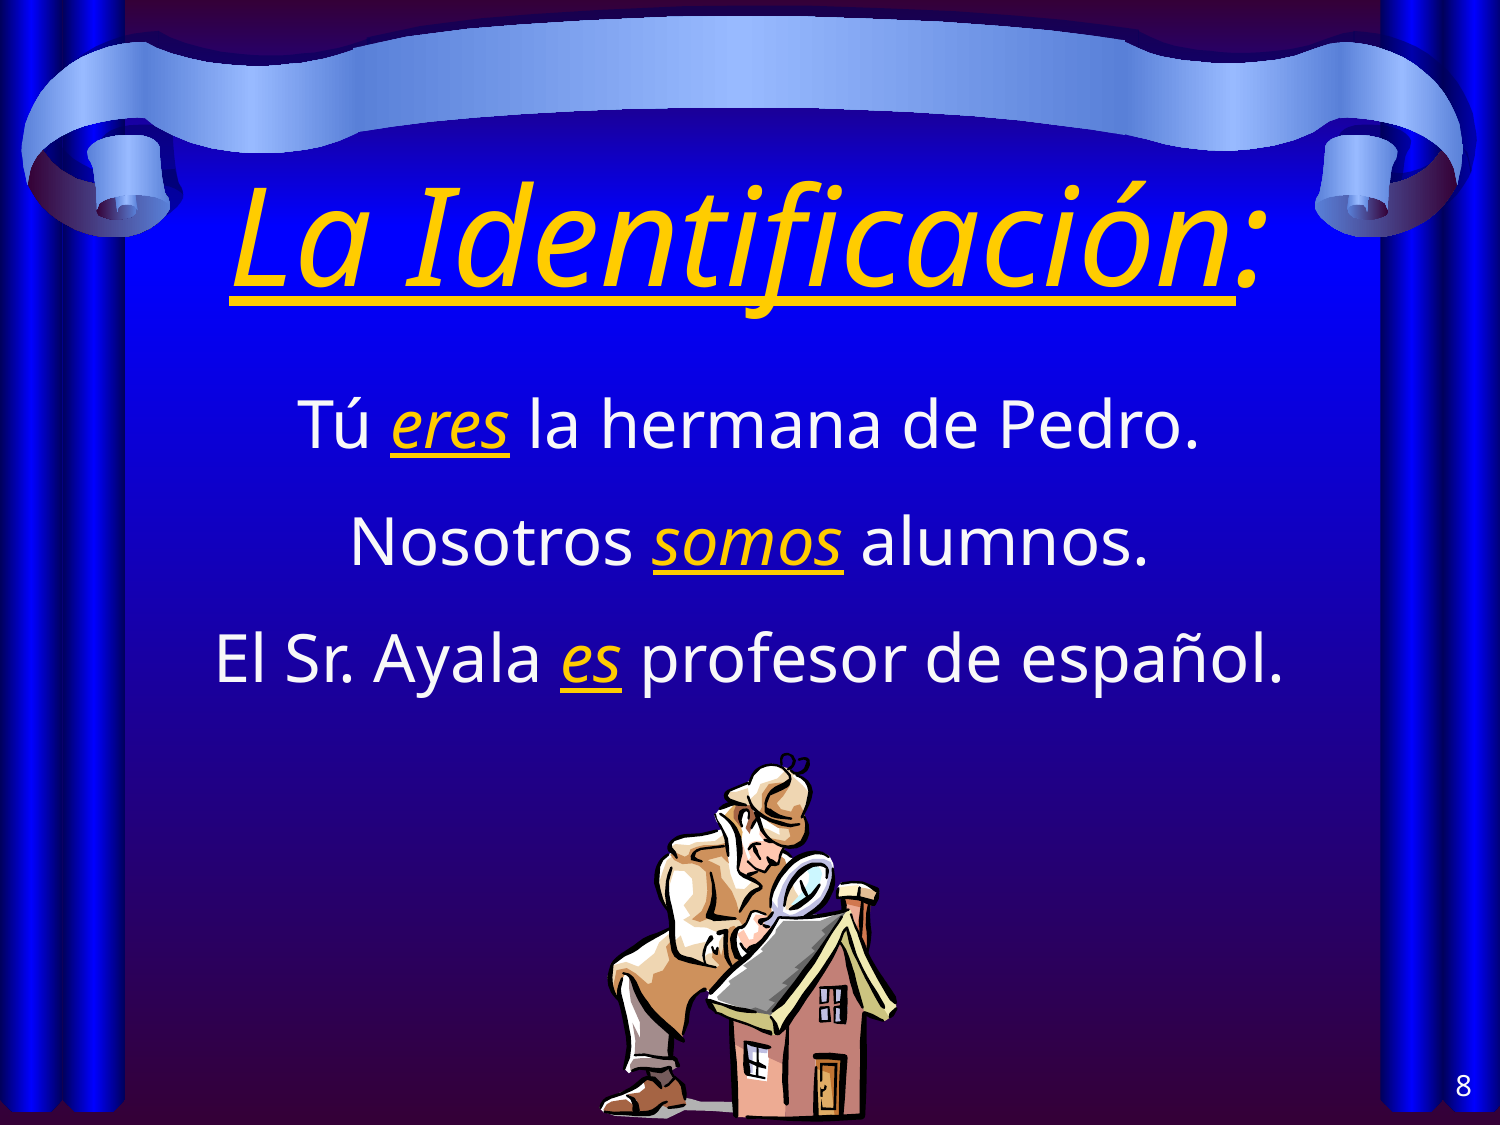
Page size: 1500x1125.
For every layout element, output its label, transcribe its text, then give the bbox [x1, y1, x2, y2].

title La Identificación: [112, 112, 1388, 300]
slide_number 8 [1187, 1050, 1500, 1125]
picture [598, 749, 901, 1125]
list Tú eres la hermana de Pedro. Nosotros somos alumnos. El Sr. Ayala es profesor de español. [112, 350, 1388, 738]
